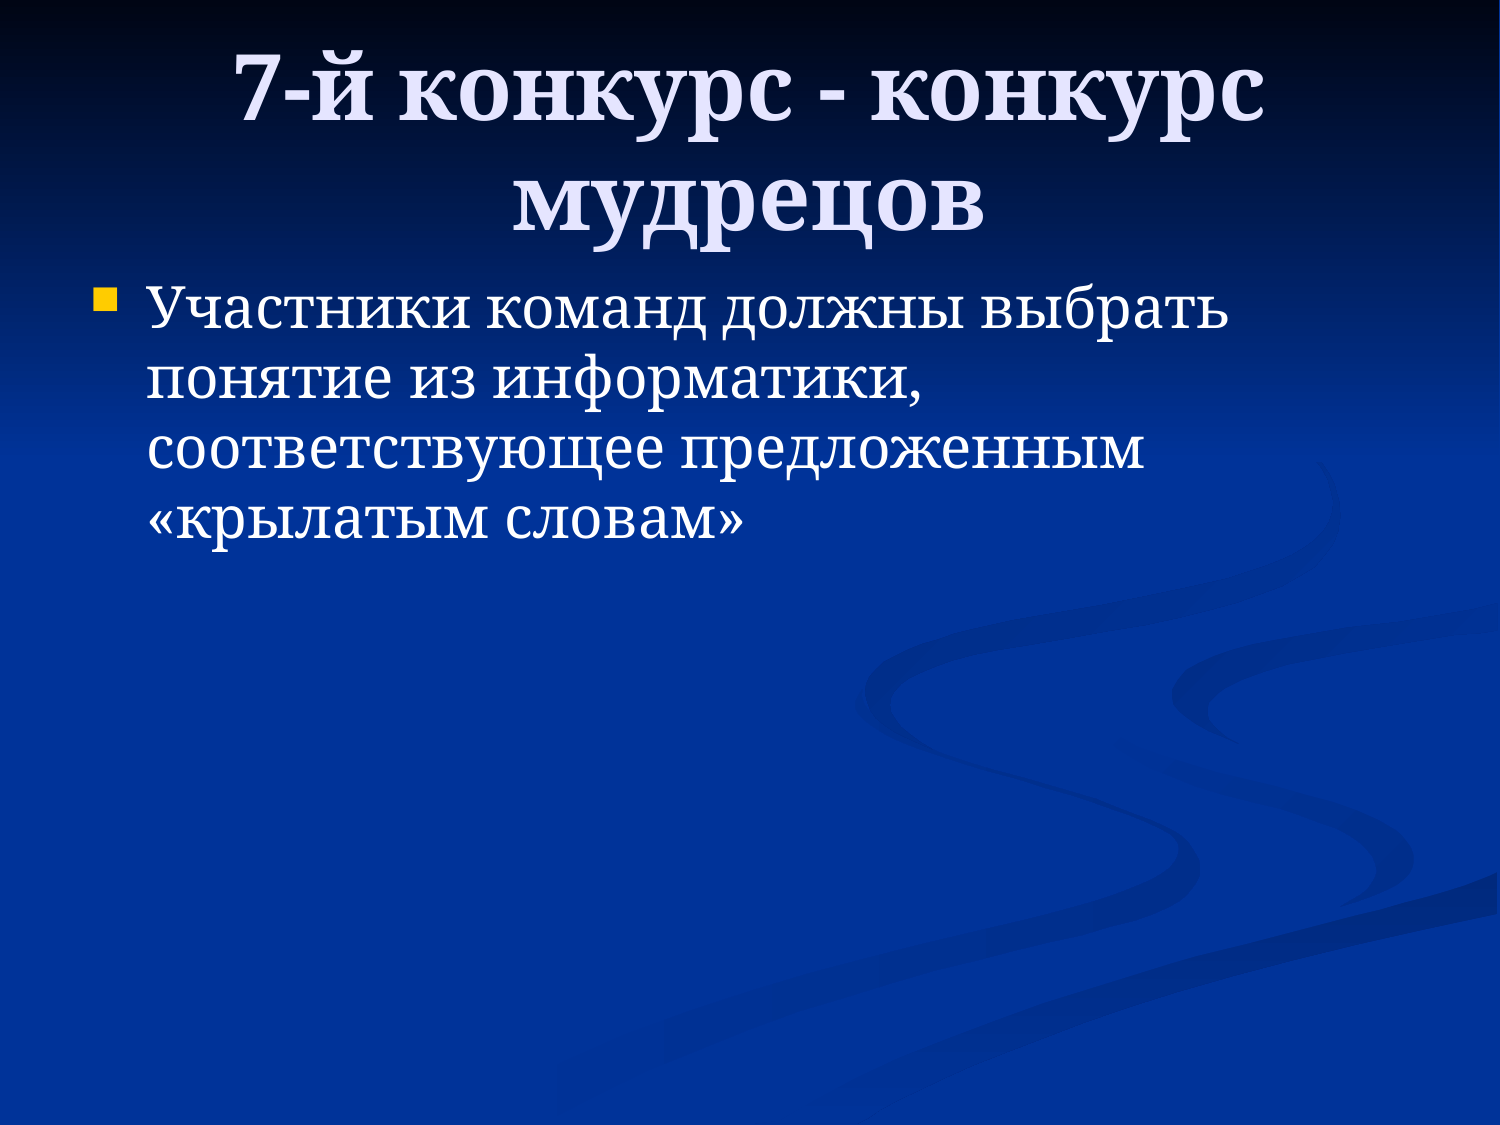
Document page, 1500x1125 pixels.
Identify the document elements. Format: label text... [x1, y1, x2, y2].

title 7-й конкурс - конкурс мудрецов [75, 45, 1425, 233]
list Участники команд должны выбрать понятие из информатики, соответствующее предложенным «крылатым словам» [75, 262, 1425, 1005]
